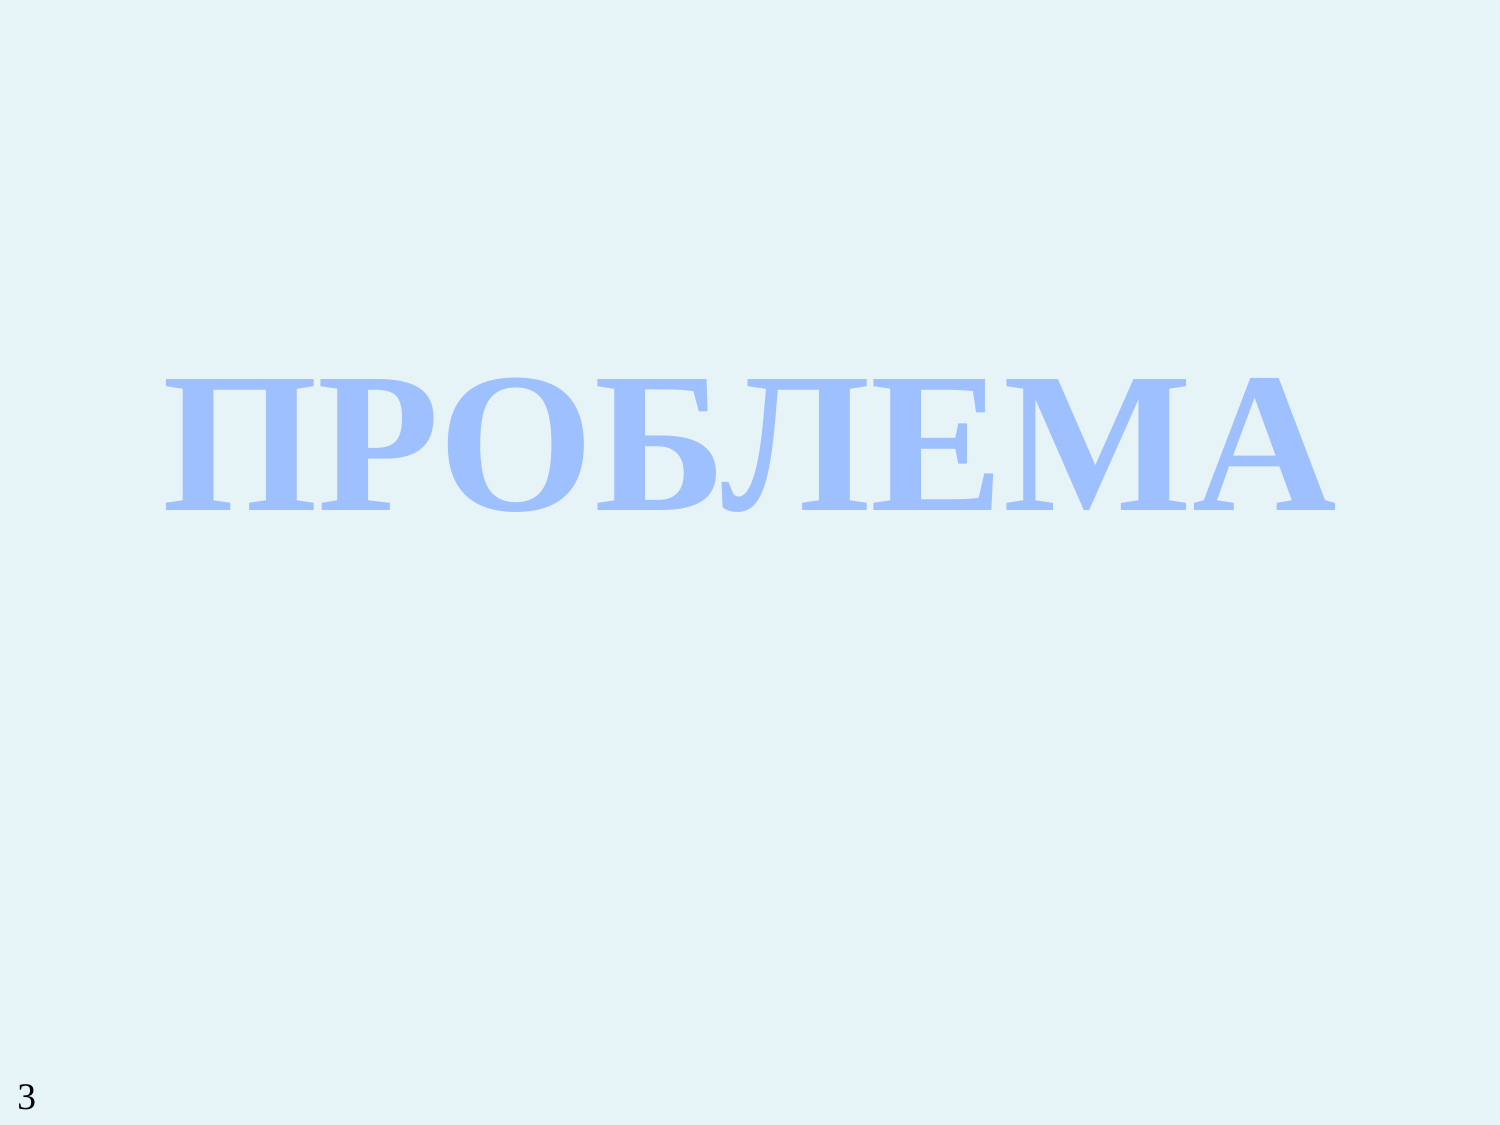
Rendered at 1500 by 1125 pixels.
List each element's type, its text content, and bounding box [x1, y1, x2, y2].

text_box ПРОБЛЕМА [41, 302, 1459, 558]
text_box 3 [2, 1064, 74, 1125]
